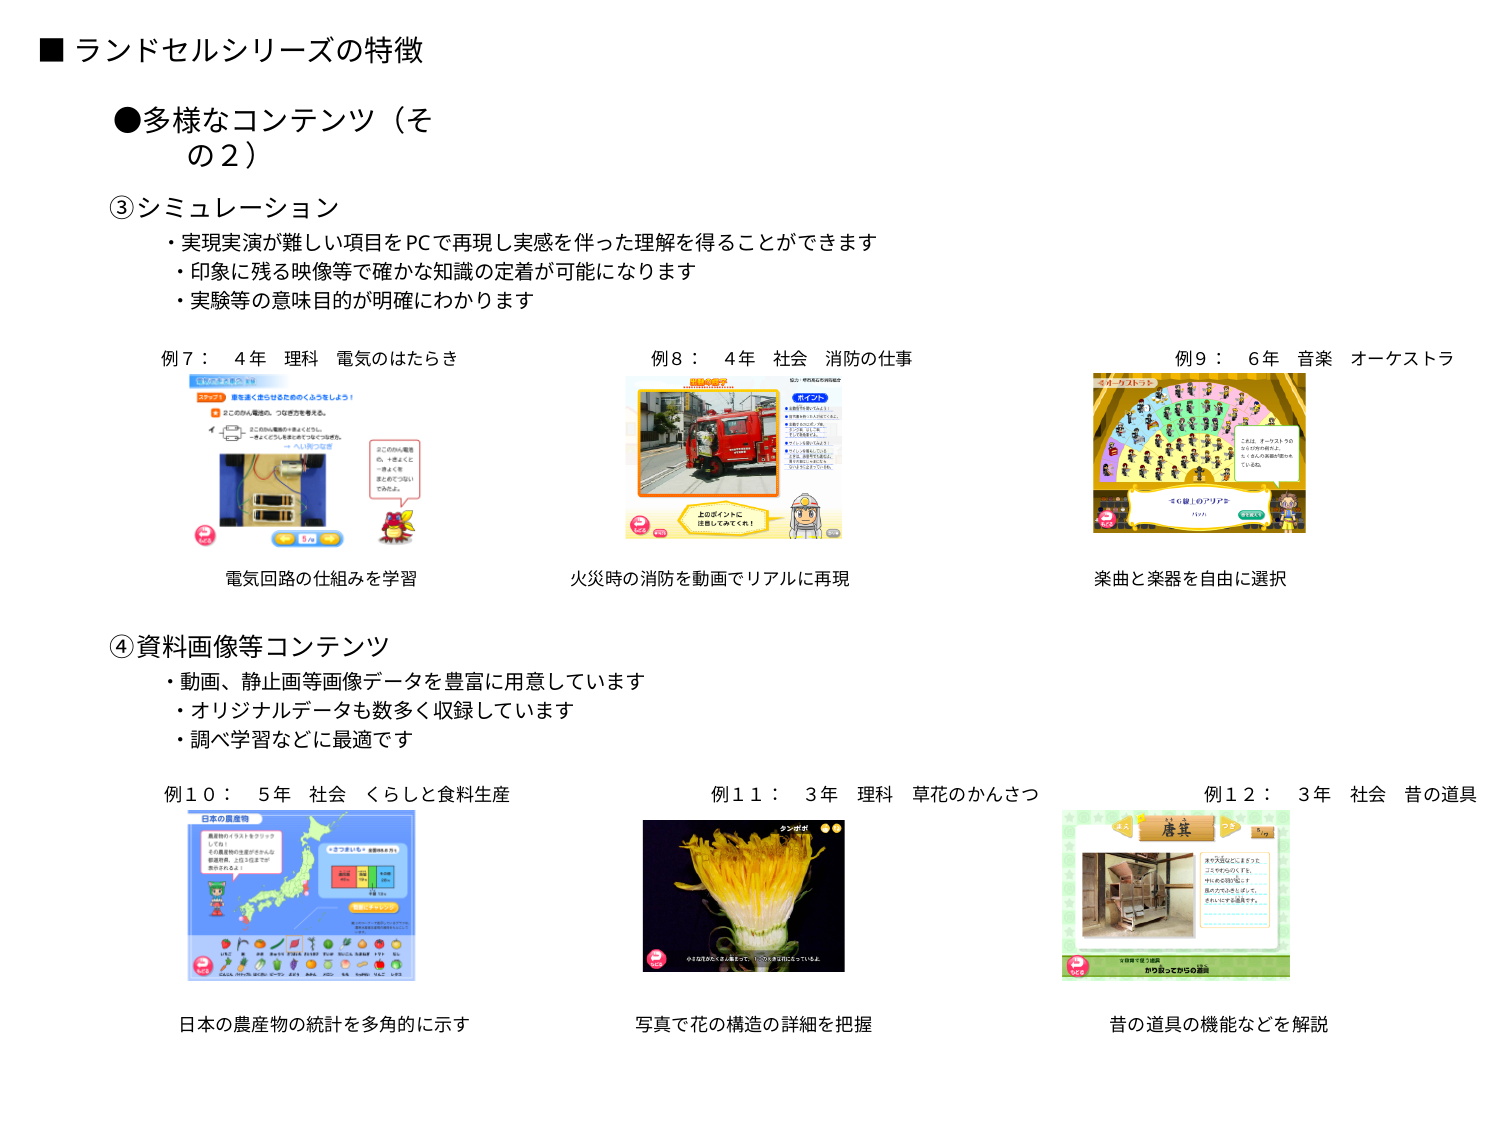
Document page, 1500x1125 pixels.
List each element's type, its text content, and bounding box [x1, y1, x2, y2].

title ■ランドセルシリーズの特徴 ●多様なコンテンツ（その２） [0, 42, 463, 161]
picture [588, 376, 879, 540]
picture [149, 810, 454, 981]
picture [608, 819, 879, 972]
picture [1056, 373, 1341, 534]
picture [1024, 810, 1328, 981]
picture [149, 373, 465, 551]
list ③シミュレーション ・実現実演が難しい項目をPCで再現し実感を伴った理解を得ることができます ・印象に残る映像等で確かな知識の定着が可能になります ・実験等の意味目的が明確にわかります 例７： ４年 理科 電気のはたらき 例８： ４年 社会 消防の仕事 例９： ６年 音楽 オーケストラ 電気回路の仕組みを学習 火災時の消防を動画でリアルに再現 楽曲と楽器を自由に選択 ④資料画像等コンテンツ ・動画、静止画等画像データを豊富に用意しています ・オリジナルデータも数多く収録しています ・調べ学習などに最適です 例１０： ５年 社会 くらしと食料生産 例１１： ３年 理科 草花のかんさつ 例１２： ３年 社会 昔の道具 日本の農産物の統計を多角的に示す 写真で花の構造の詳細を把握 昔の道具の機能などを解説 [94, 184, 1500, 1071]
